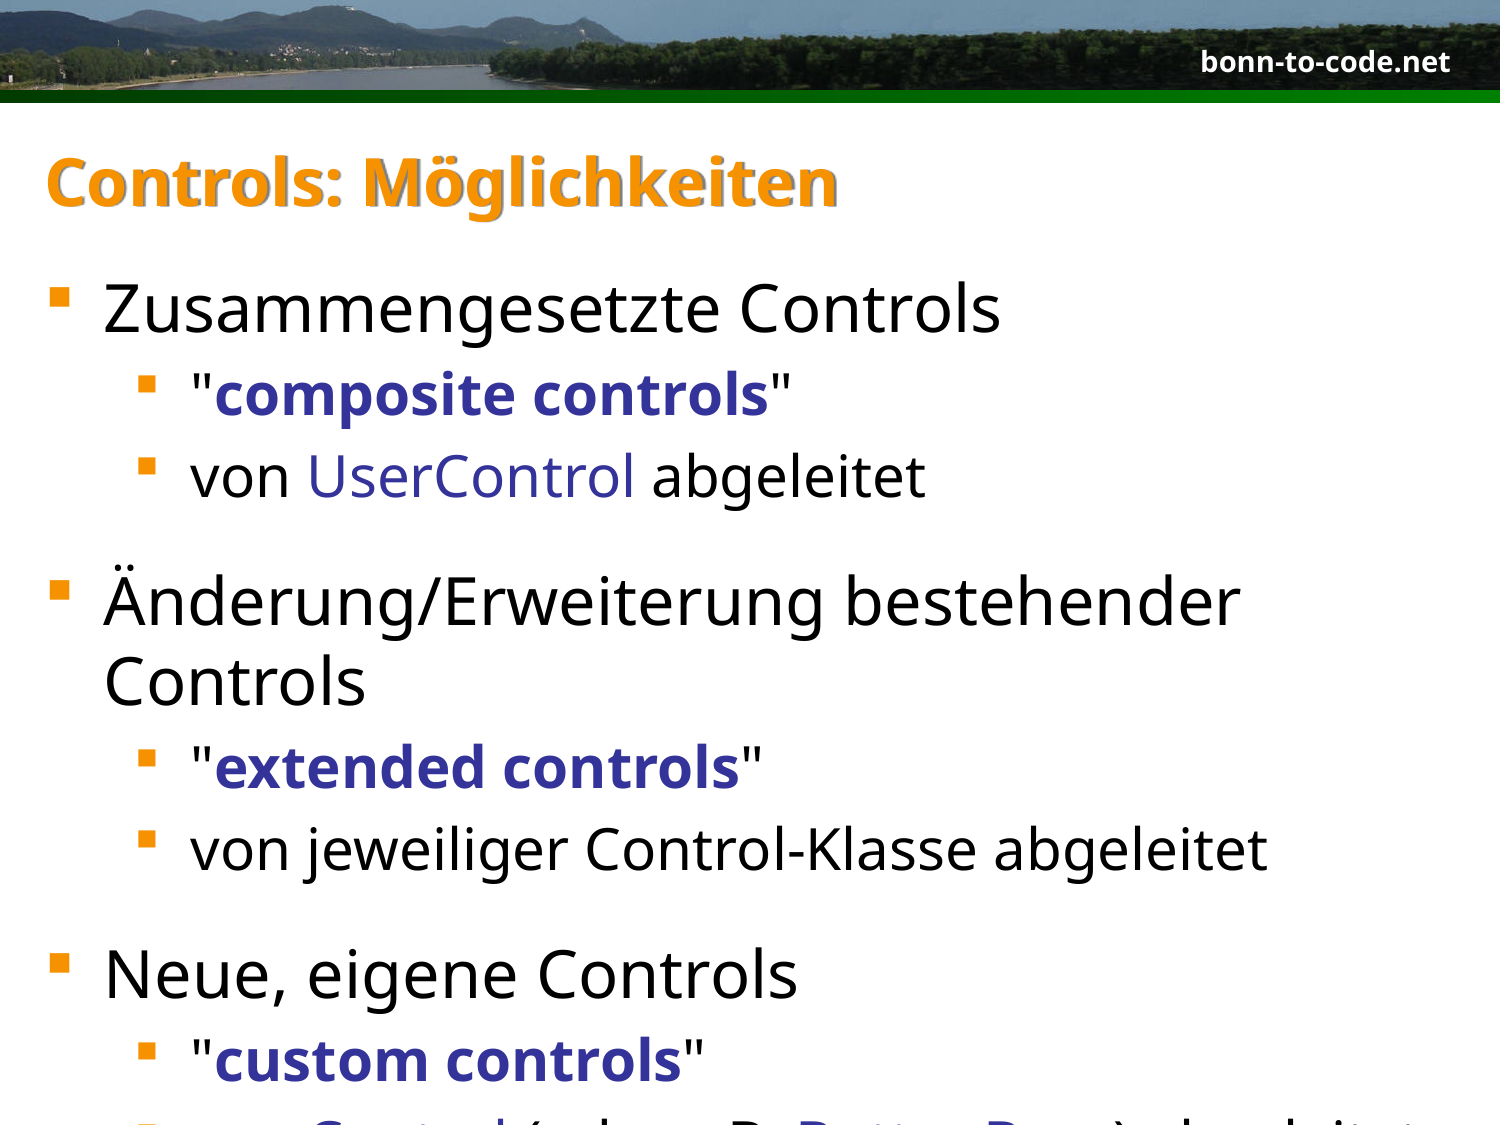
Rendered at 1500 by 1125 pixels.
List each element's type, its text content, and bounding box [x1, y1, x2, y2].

title Controls: Möglichkeiten [29, 101, 1471, 257]
list Zusammengesetzte Controls "composite controls" von UserControl abgeleitet Änderung/Erweiterung bestehender Controls "extended controls" von jeweiliger Control-Klasse abgeleitet Neue, eigene Controls "custom controls" von Control (oder z.B. ButtonBase) abgeleitet [29, 257, 1471, 1114]
picture [0, 0, 1500, 90]
